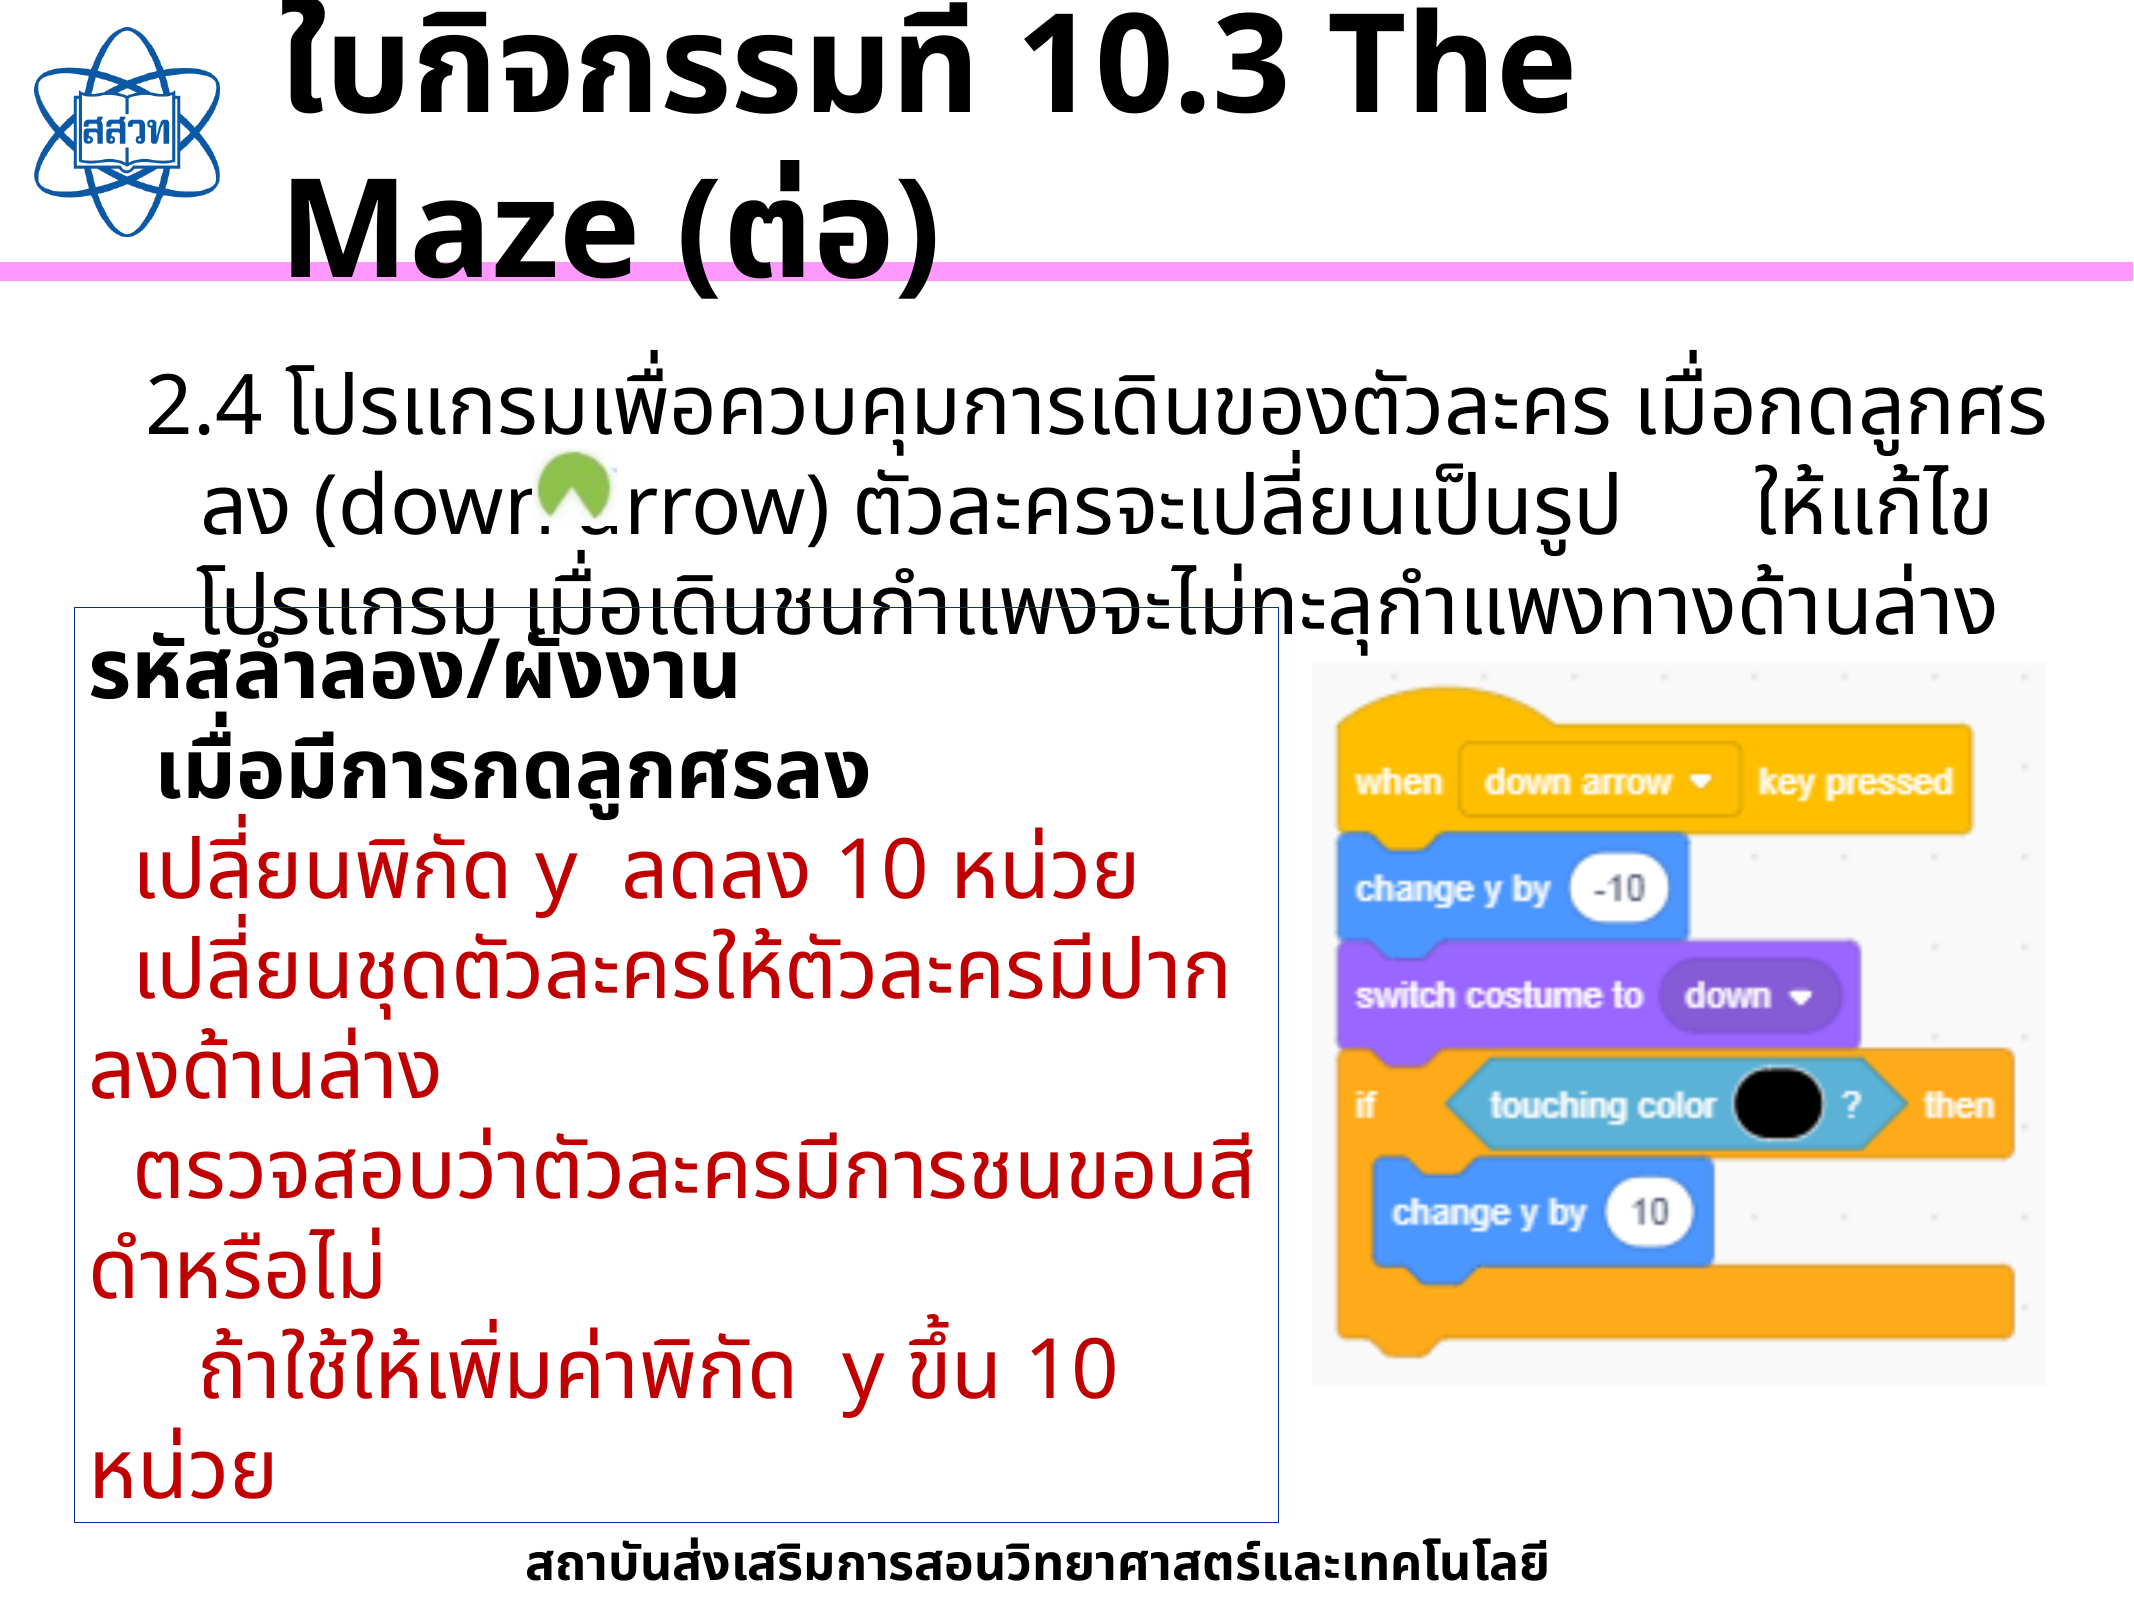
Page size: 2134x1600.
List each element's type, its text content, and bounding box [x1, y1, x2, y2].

text_box ใบกิจกรรมที่ 10.3 The Maze (ต่อ) [271, 0, 1939, 269]
text_box รหัสลำลอง/ผังงาน เมื่อมีการกดลูกศรลง เปลี่ยนพิกัด y ลดลง 10 หน่วย เปลี่ยนชุดตัวละครให้ตัวละครมีปากลงด้านล่าง ตรวจสอบว่าตัวละครมีการชนขอบสีดำหรือไม่ ถ้าใช้ให้เพิ่มค่าพิกัด y ขึ้น 10 หน่วย [74, 607, 1279, 1523]
picture [532, 448, 618, 527]
picture [1312, 661, 2046, 1386]
picture [33, 27, 220, 237]
text_box สถาบันส่งเสริมการสอนวิทยาศาสตร์และเทคโนโลยี [74, 1522, 2002, 1589]
text_box 2.4 โปรแกรมเพื่อควบคุมการเดินของตัวละคร เมื่อกดลูกศรลง (down arrow) ตัวละครจะเปลี่ยนเป็นรูป ให้แก้ไขโปรแกรม เมื่อเดินชนกำแพงจะไม่ทะลุกำแพงทางด้านล่าง [126, 344, 2069, 659]
text_box ใบกิจกรรมที่ 10.3 The Maze (ต่อ) [271, 274, 1939, 314]
